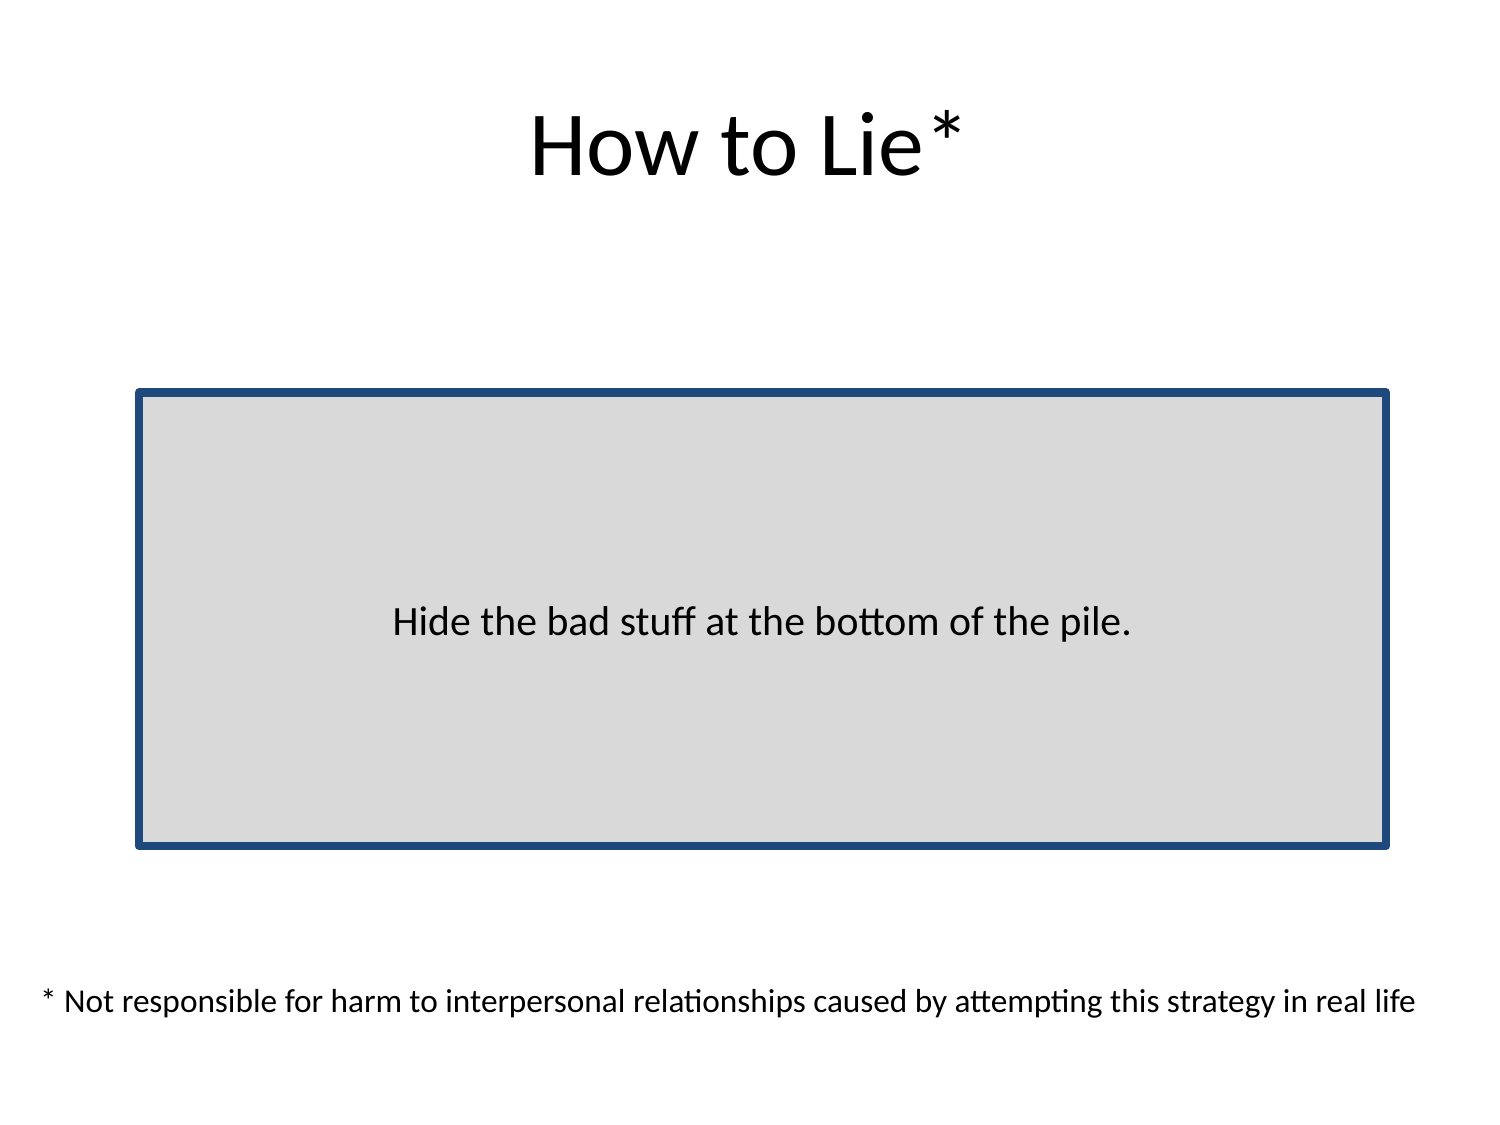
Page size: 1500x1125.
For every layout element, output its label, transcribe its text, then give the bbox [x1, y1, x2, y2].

text_box Hide the bad stuff at the bottom of the pile. [137, 390, 1388, 848]
title How to Lie* [75, 45, 1425, 233]
text_box * Not responsible for harm to interpersonal relationships caused by attempting this strategy in real life [25, 971, 1443, 1027]
